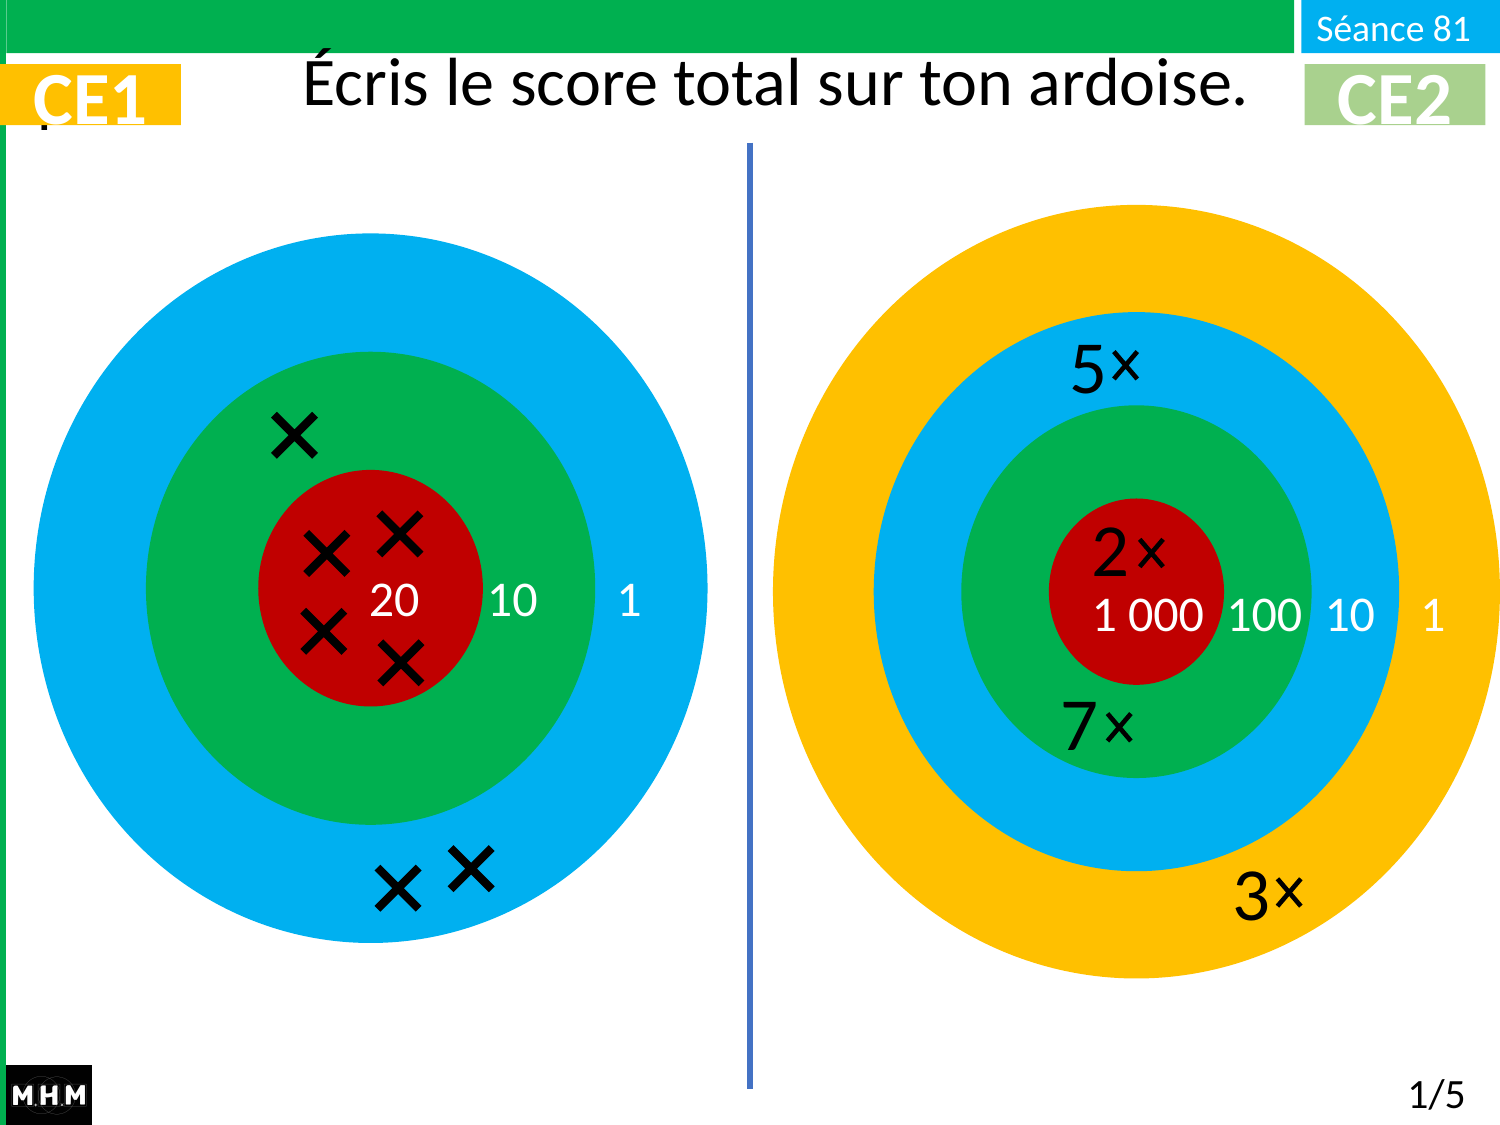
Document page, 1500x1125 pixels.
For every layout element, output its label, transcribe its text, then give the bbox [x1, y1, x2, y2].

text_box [1218, 838, 1312, 940]
text_box CE2 [1303, 63, 1487, 126]
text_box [1076, 494, 1174, 596]
title Écris le score total sur ton ardoise. [287, 38, 1500, 128]
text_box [33, 233, 708, 943]
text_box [1046, 668, 1142, 770]
text_box 20 10 1 [708, 559, 714, 635]
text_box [772, 204, 1500, 979]
picture [6, 1065, 92, 1125]
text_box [1054, 310, 1149, 417]
list 1/5 [1373, 1064, 1500, 1125]
text_box CE1 [0, 63, 182, 126]
